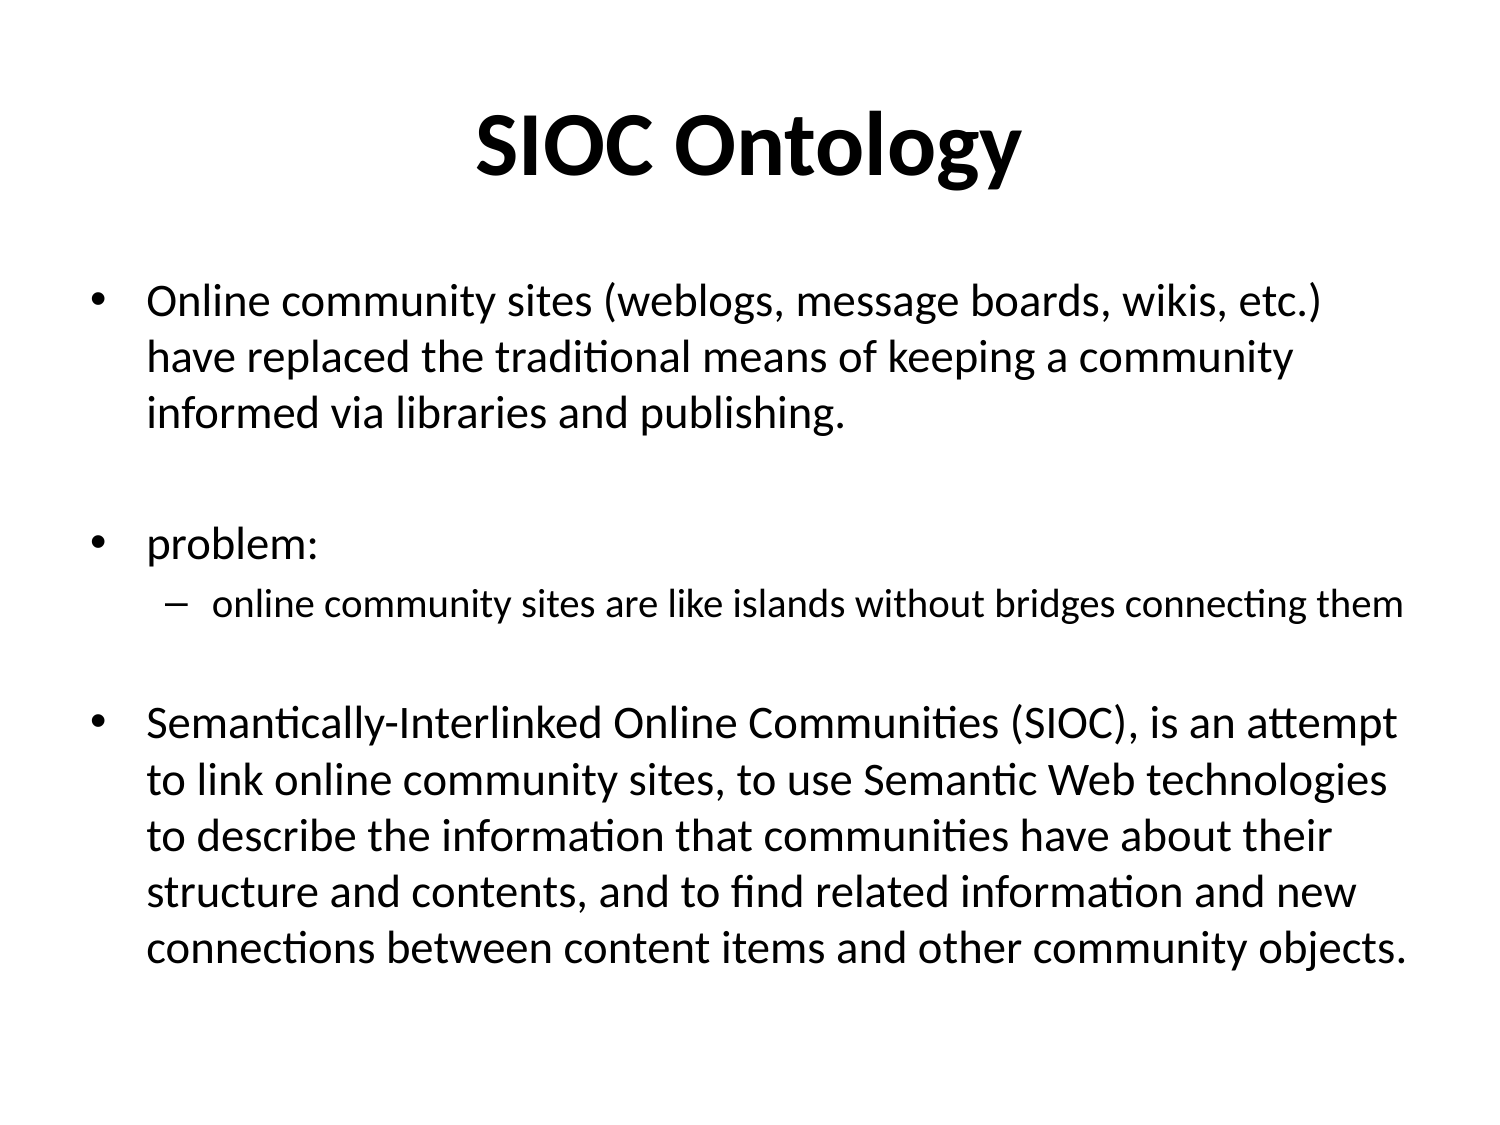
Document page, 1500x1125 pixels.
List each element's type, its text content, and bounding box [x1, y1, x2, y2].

list Online community sites (weblogs, message boards, wikis, etc.) have replaced the traditional means of keeping a community informed via libraries and publishing. problem: online community sites are like islands without bridges connecting them Semantically-Interlinked Online Communities (SIOC), is an attempt to link online community sites, to use Semantic Web technologies to describe the information that communities have about their structure and contents, and to find related information and new connections between content items and other community objects. [75, 262, 1425, 1005]
title SIOC Ontology [75, 45, 1425, 233]
